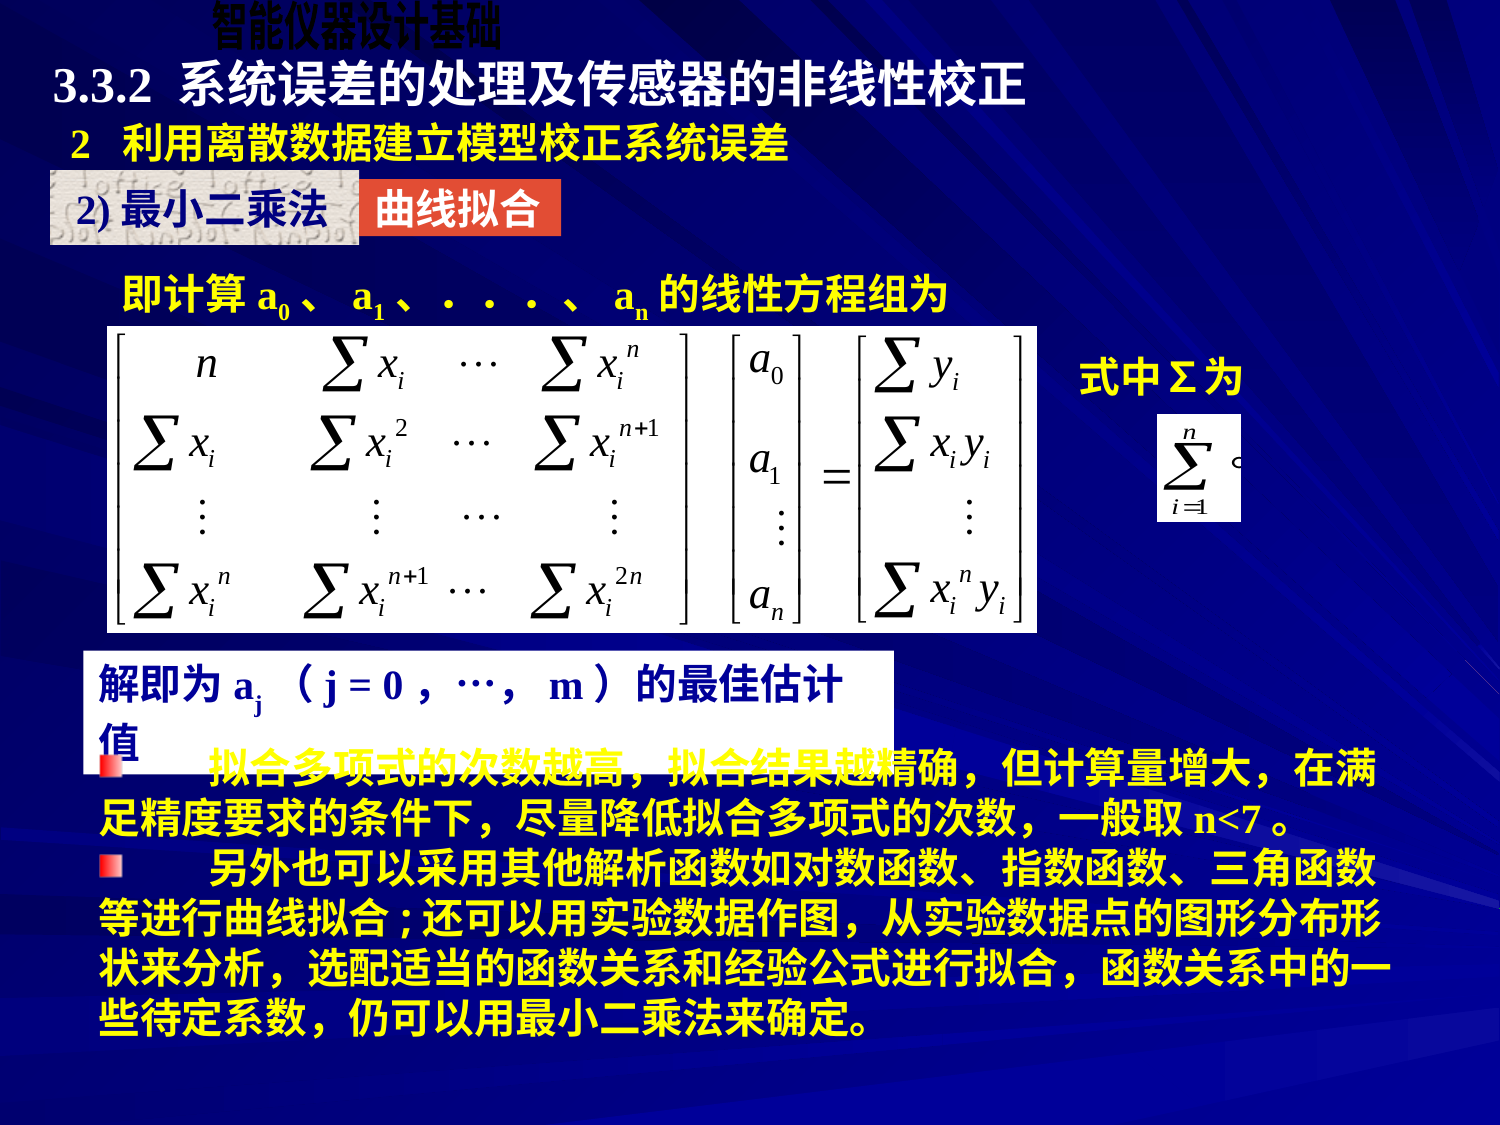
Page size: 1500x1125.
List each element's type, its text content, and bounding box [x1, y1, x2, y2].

picture [98, 853, 125, 880]
text_box 曲线拟合 [359, 179, 562, 237]
text_box 2)最小二乘法 [50, 170, 360, 245]
text_box 拟合多项式的次数越高，拟合结果越精确，但计算量增大，在满足精度要求的条件下，尽量降低拟合多项式的次数，一般取n<7。 另外也可以采用其他解析函数如对数函数、指数函数、三角函数等进行曲线拟合;还可以用实验数据作图，从实验数据点的图形分布形状来分析，选配适当的函数关系和经验公式进行拟合，函数关系中的一些待定系数，仍可以用最小二乘法来确定。 [83, 733, 1434, 1059]
text_box 2 利用离散数据建立模型校正系统误差 [55, 121, 812, 174]
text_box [1156, 414, 1242, 523]
text_box 解即为aj（j = 0，…，m）的最佳估计值 [83, 650, 894, 733]
picture [98, 753, 125, 780]
text_box 3.3.2 系统误差的处理及传感器的非线性校正 [37, 45, 1351, 121]
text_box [106, 325, 1038, 633]
text_box 式中∑为 [1063, 343, 1312, 409]
text_box 即计算a0、a1、．．．、an的线性方程组为 [107, 260, 1241, 333]
